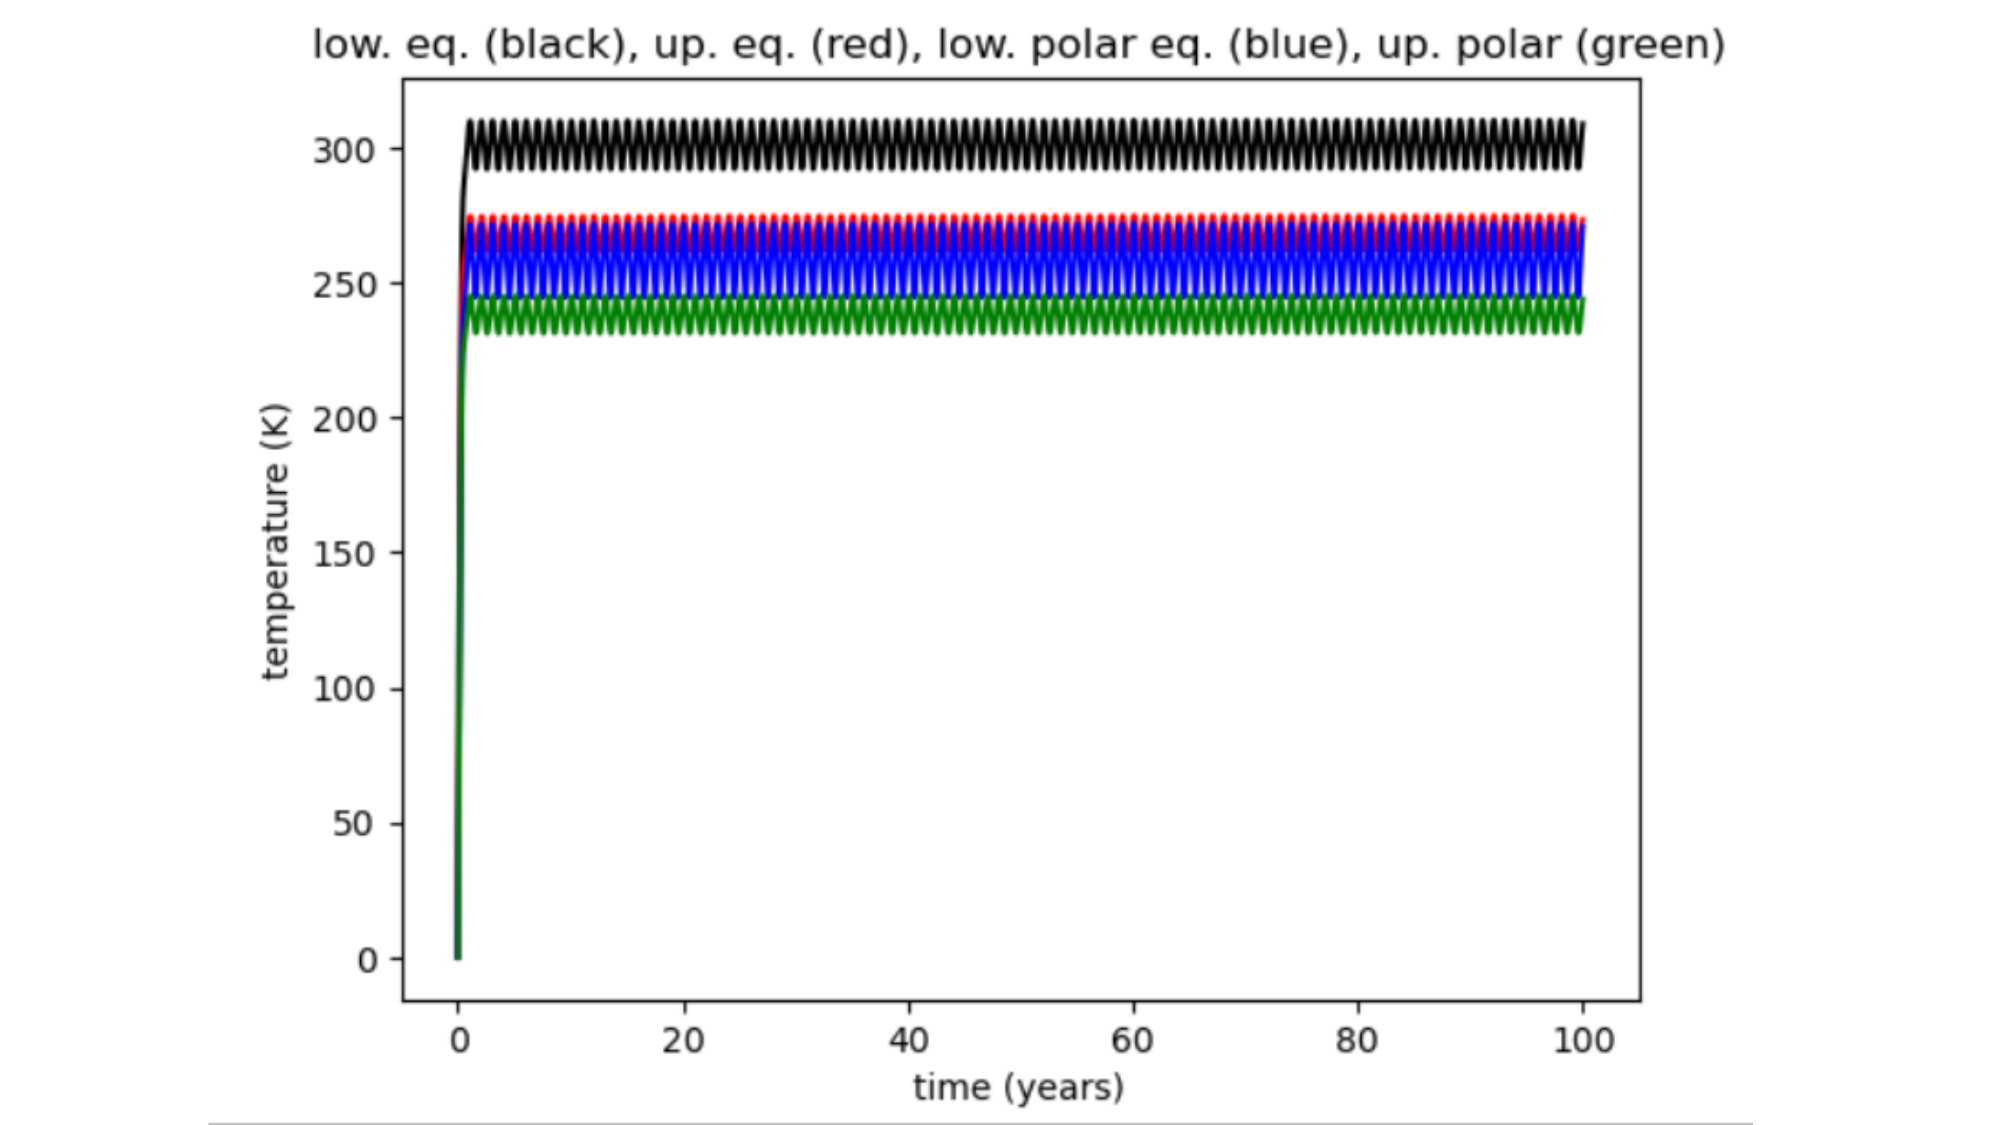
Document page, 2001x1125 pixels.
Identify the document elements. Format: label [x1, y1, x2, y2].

picture [208, 19, 1753, 1125]
